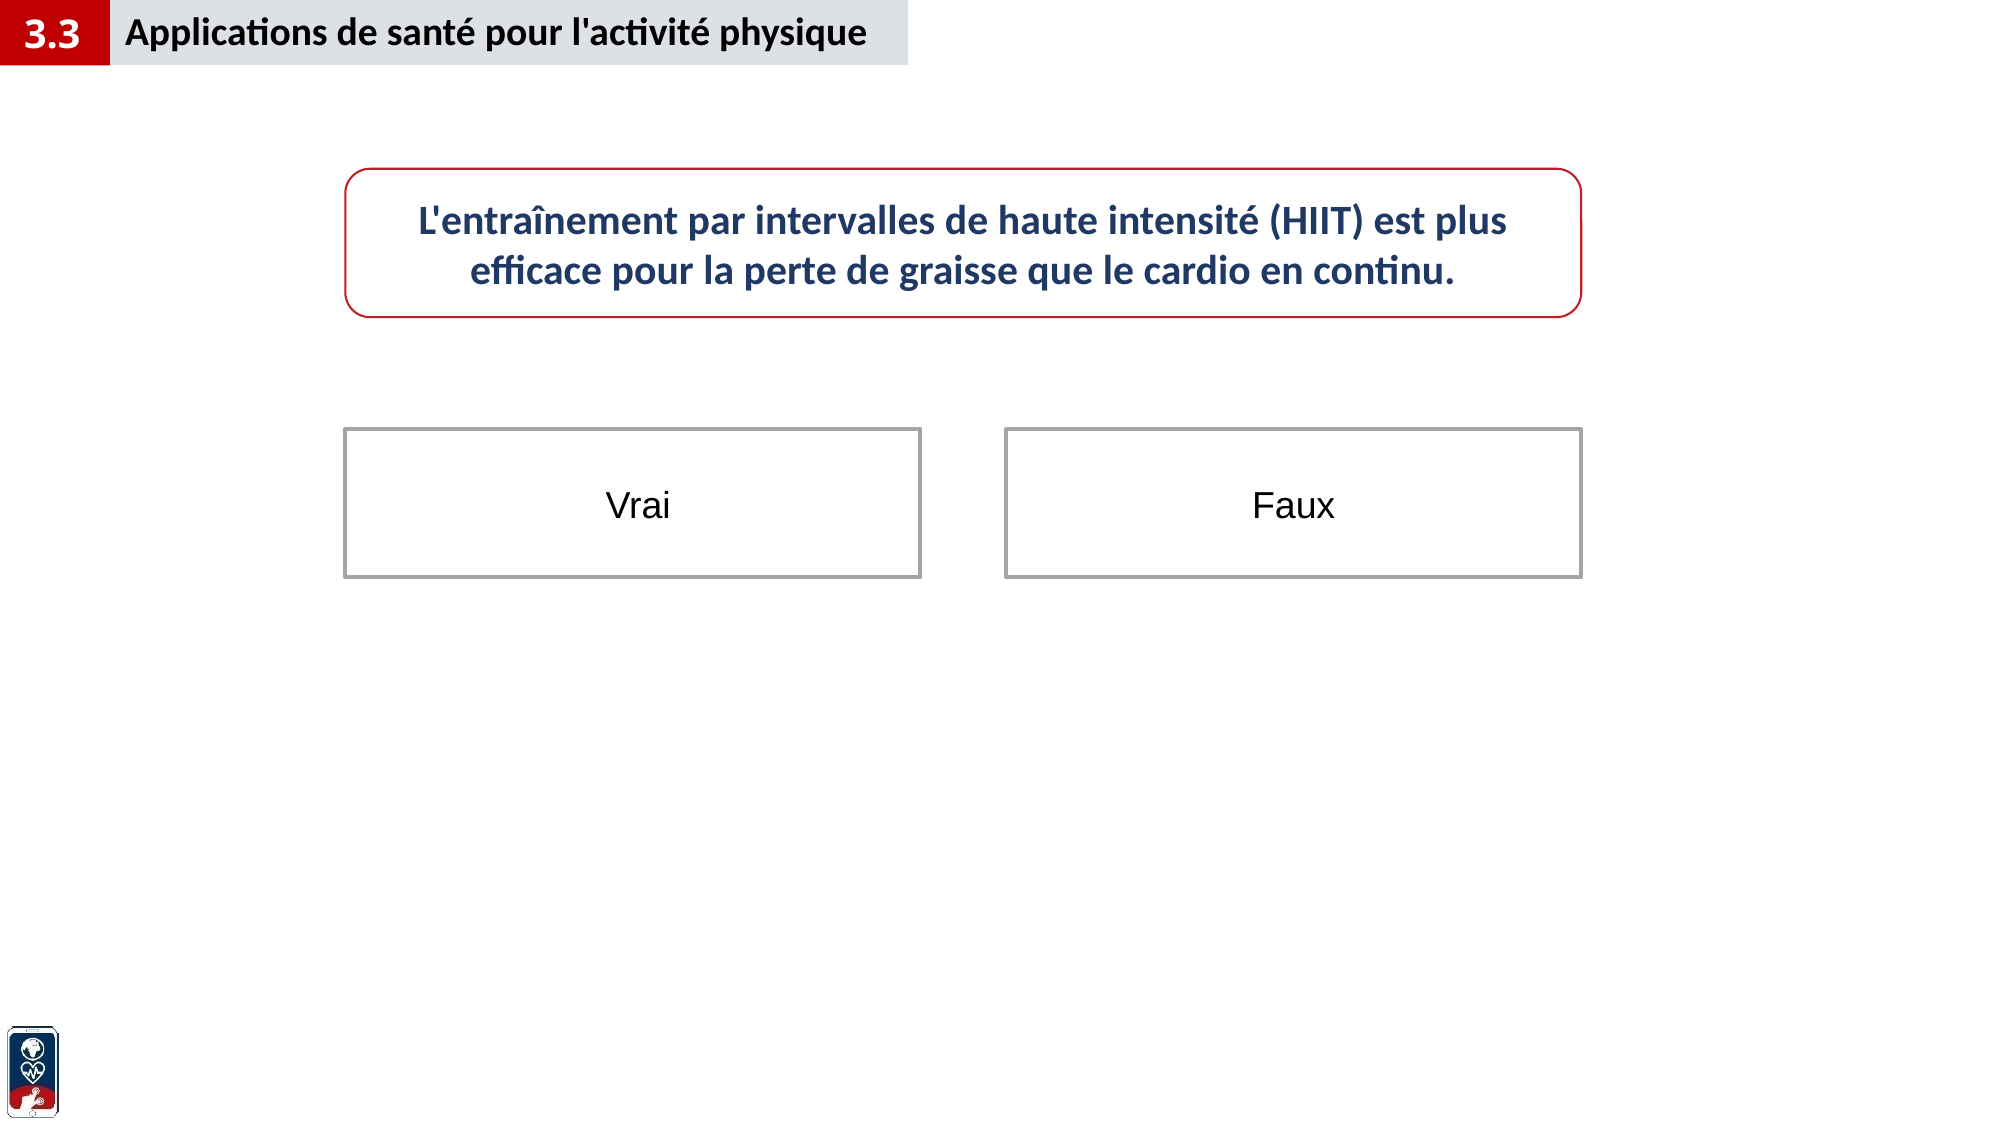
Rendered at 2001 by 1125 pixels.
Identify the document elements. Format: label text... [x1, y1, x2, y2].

text_box L'entraînement par intervalles de haute intensité (HIIT) est plus efficace pour la perte de graisse que le cardio en continu. [345, 168, 1582, 318]
picture [7, 1026, 59, 1118]
text_box Faux [1004, 427, 1583, 579]
text_box Applications de santé pour l'activité physique [110, 0, 909, 66]
text_box Vrai [343, 427, 922, 579]
text_box [0, 0, 110, 66]
text_box 3.3 [9, 9, 102, 56]
